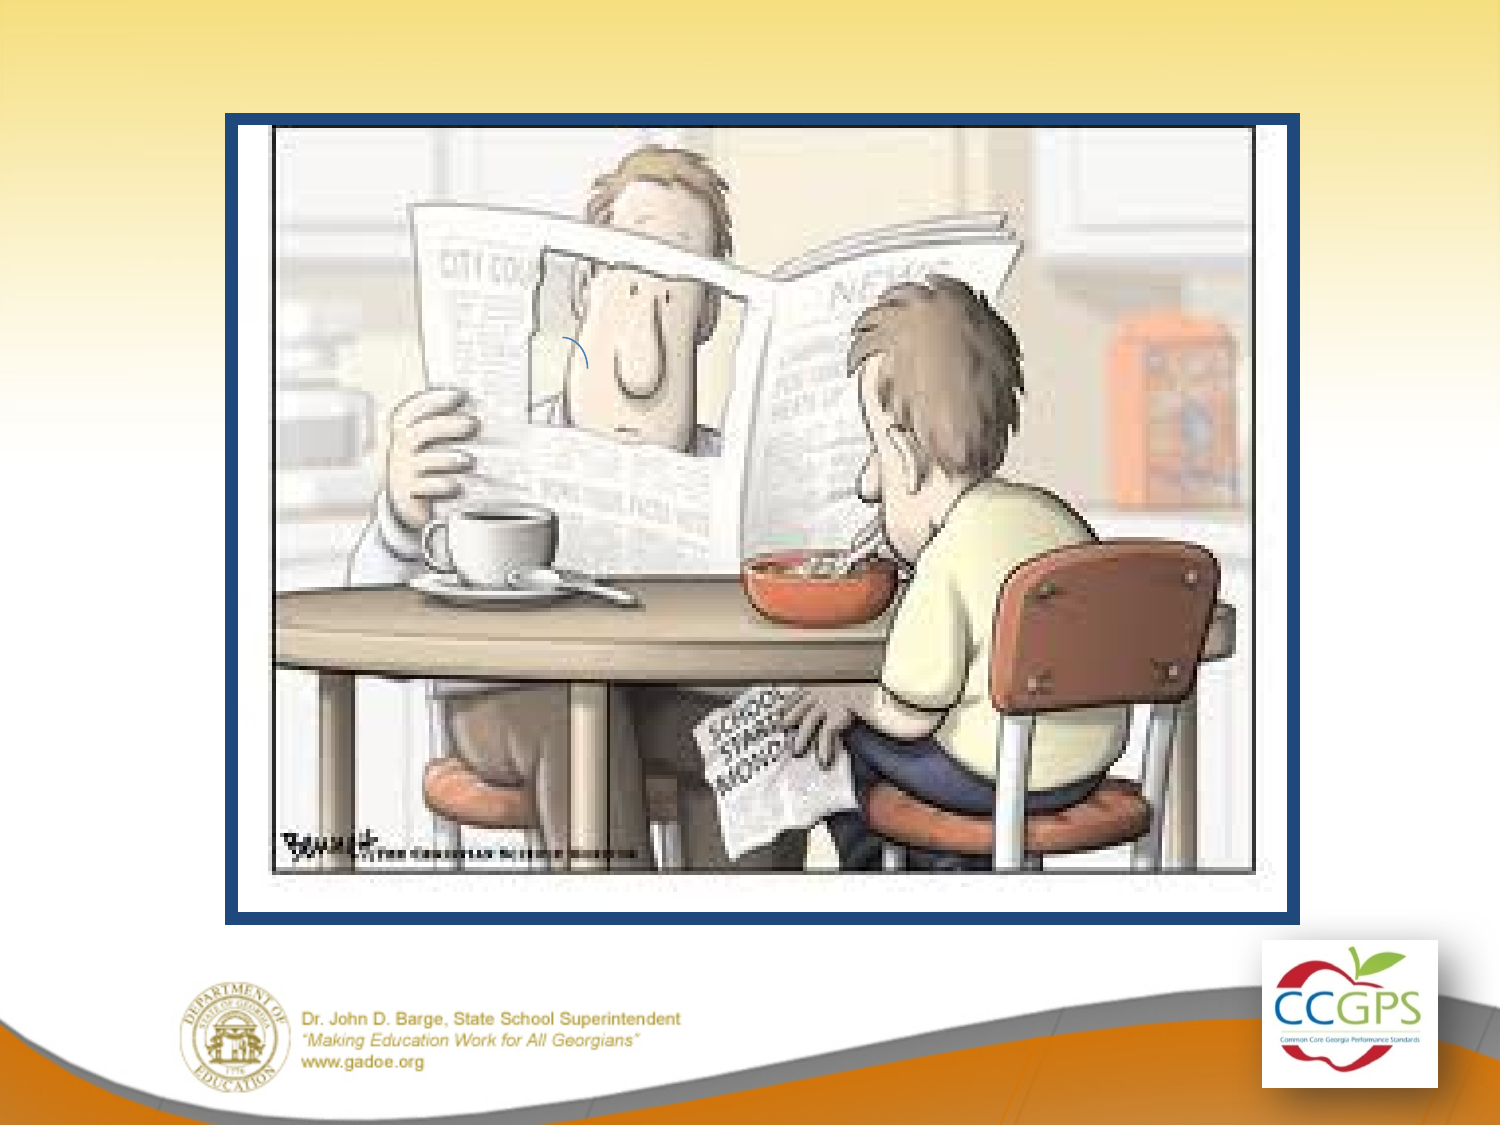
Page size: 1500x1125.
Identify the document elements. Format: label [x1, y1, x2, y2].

picture [0, 0, 1500, 1125]
list [237, 124, 1288, 913]
